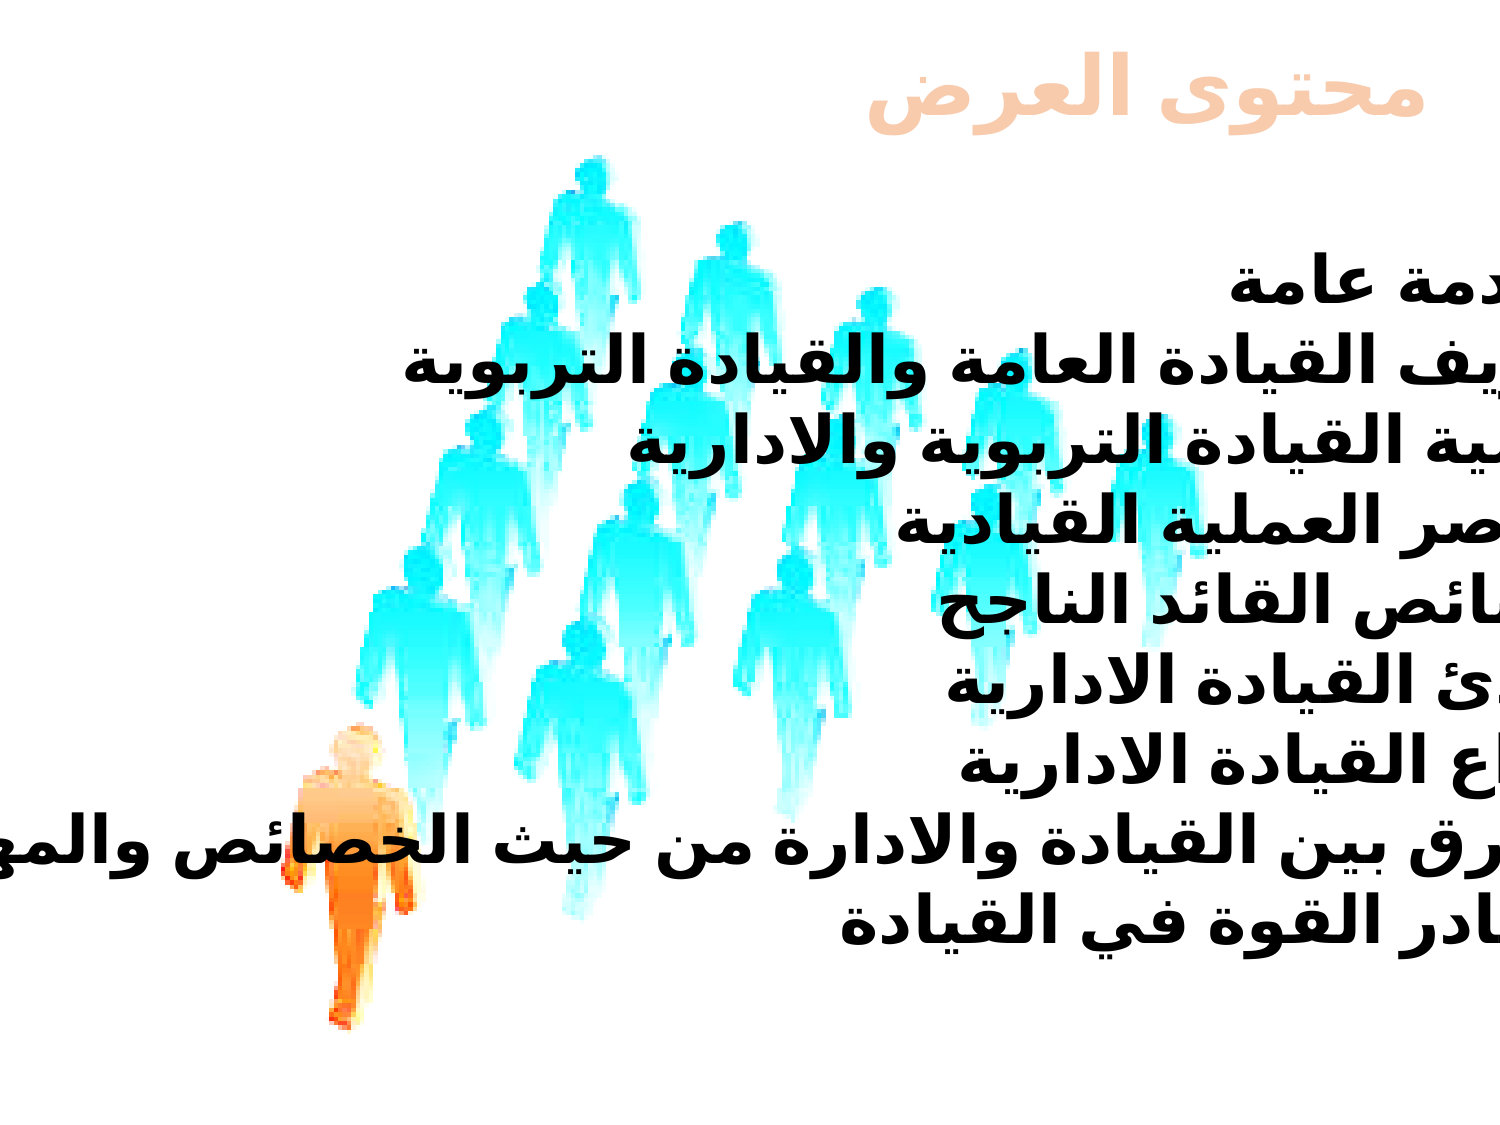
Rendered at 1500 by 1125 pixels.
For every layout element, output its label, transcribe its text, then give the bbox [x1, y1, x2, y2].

picture [232, 120, 1270, 1061]
text_box محتوى العرض [849, 24, 1446, 140]
text_box 1- مقدمة عامة 2- تعريف القيادة العامة والقيادة التربوية 3- أهمية القيادة التربوية والادارية 4- عناصر العملية القيادية 5- خصائص القائد الناجح 6-مبادئ القيادة الادارية 7- انواع القيادة الادارية 8- الفرق بين القيادة والادارة من حيث الخصائص والمهام 9- مصادر القوة في القيادة [0, 229, 232, 965]
text_box 1- مقدمة عامة 2- تعريف القيادة العامة والقيادة التربوية 3- أهمية القيادة التربوية والادارية 4- عناصر العملية القيادية 5- خصائص القائد الناجح 6-مبادئ القيادة الادارية 7- انواع القيادة الادارية 8- الفرق بين القيادة والادارة من حيث الخصائص والمهام 9- مصادر القوة في القيادة [1270, 229, 1500, 965]
